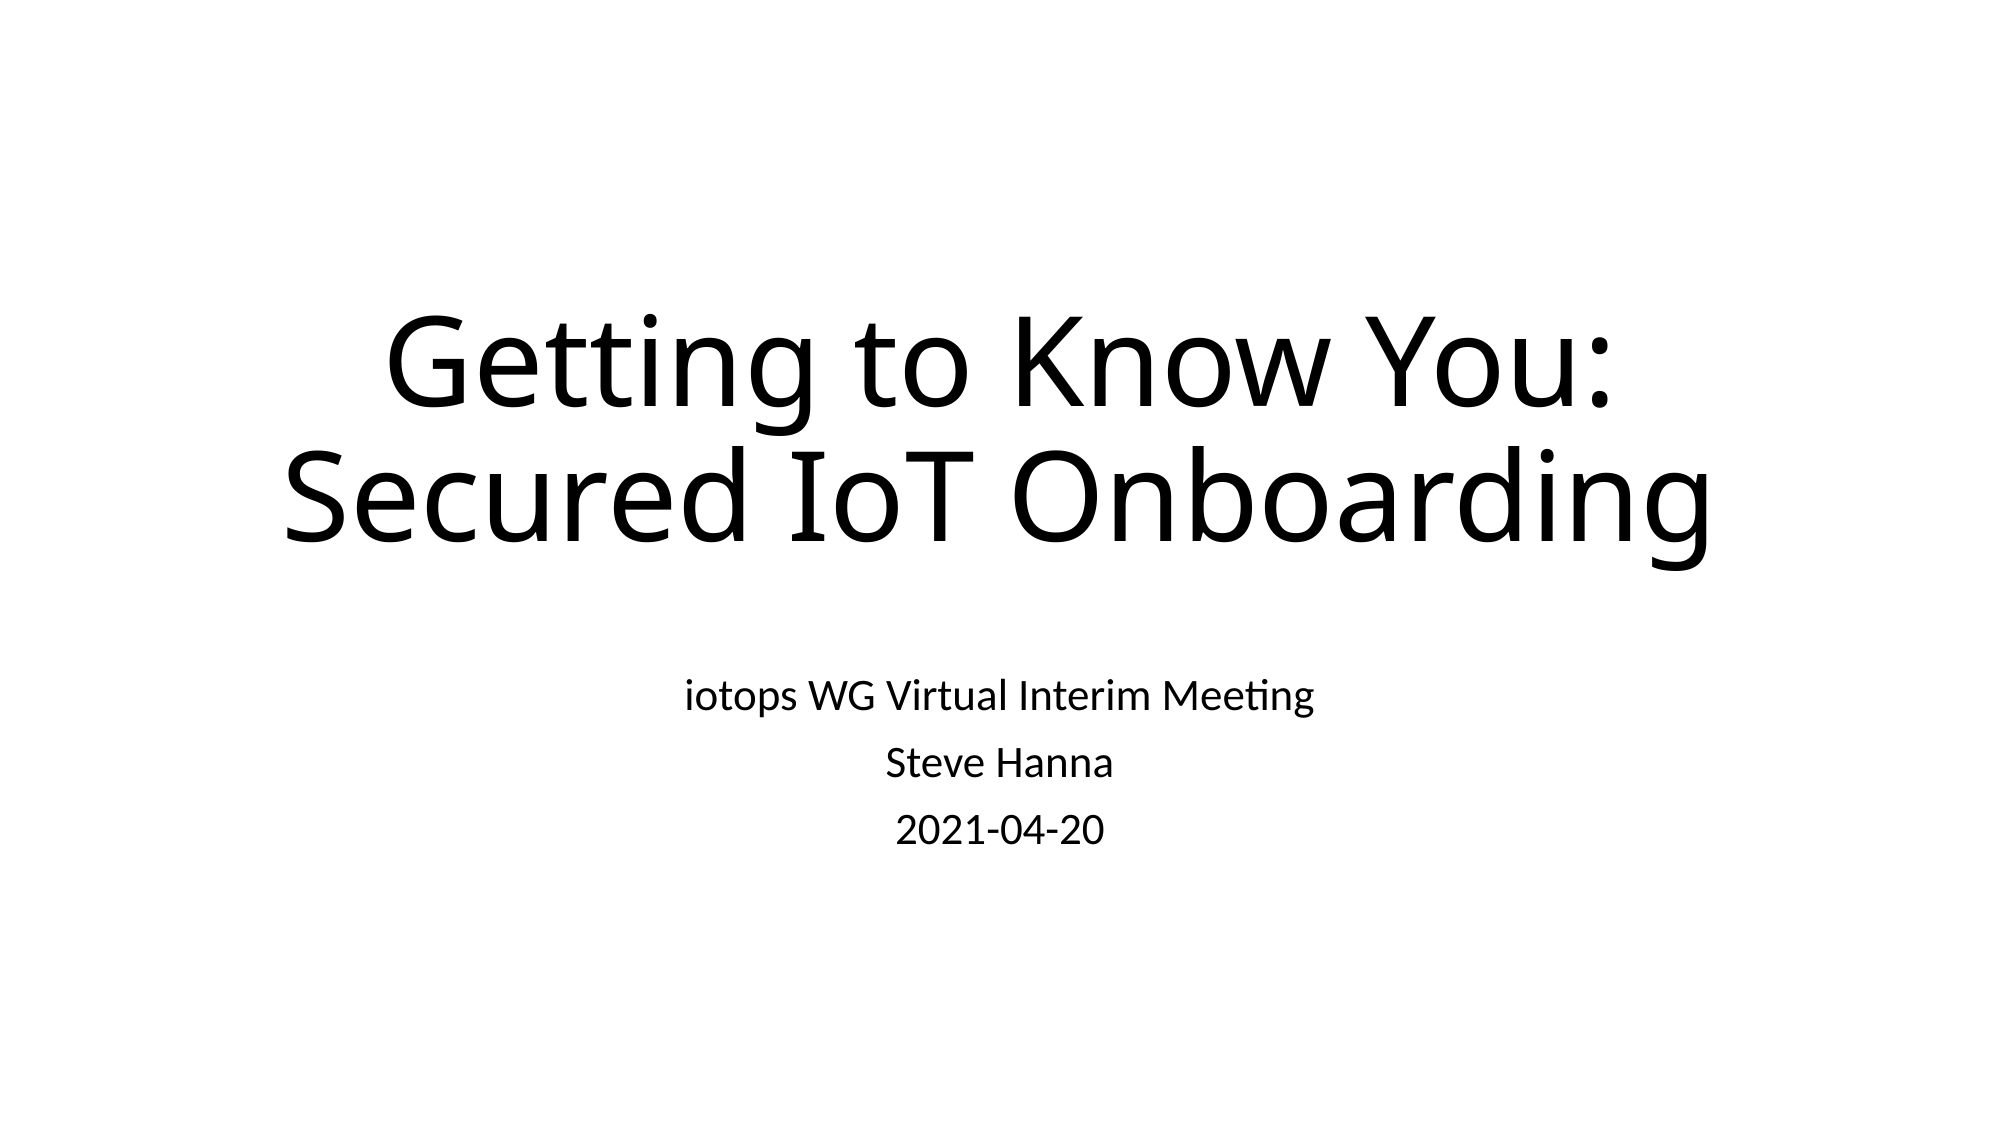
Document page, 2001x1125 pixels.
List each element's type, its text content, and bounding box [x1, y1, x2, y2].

subtitle iotops WG Virtual Interim Meeting Steve Hanna 2021-04-20 [249, 590, 1750, 863]
title Getting to Know You: Secured IoT Onboarding [249, 184, 1750, 576]
